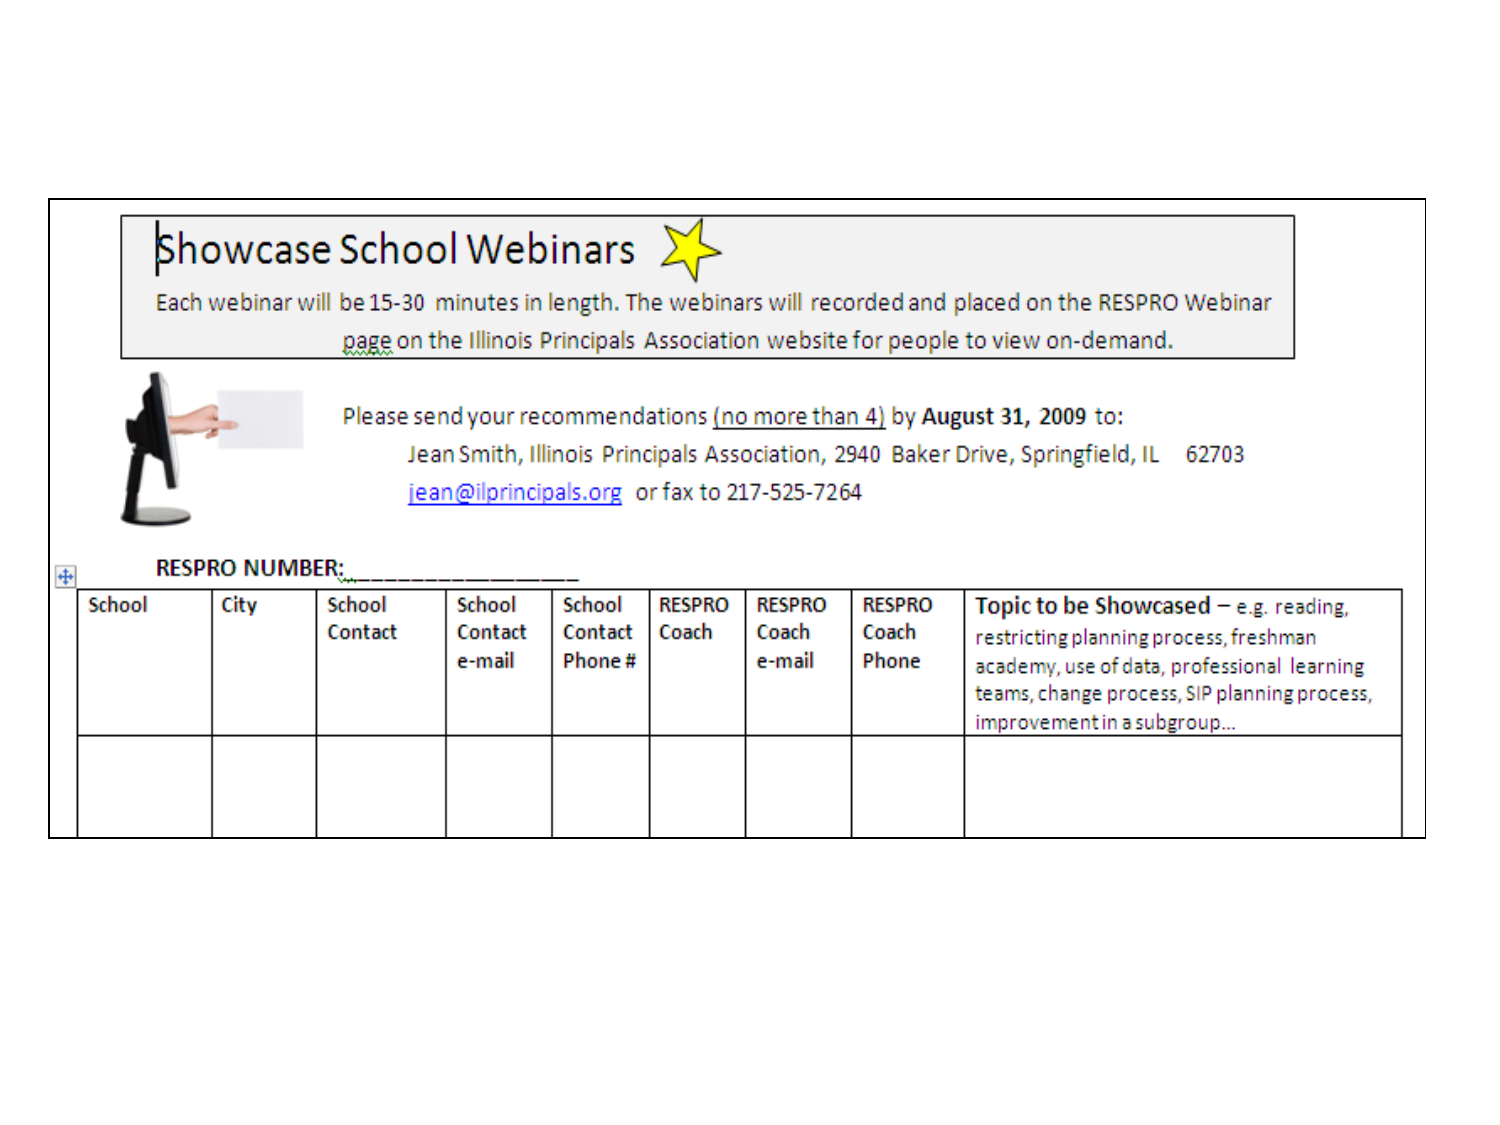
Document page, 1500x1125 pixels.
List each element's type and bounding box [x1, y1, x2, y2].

picture [49, 199, 1426, 838]
